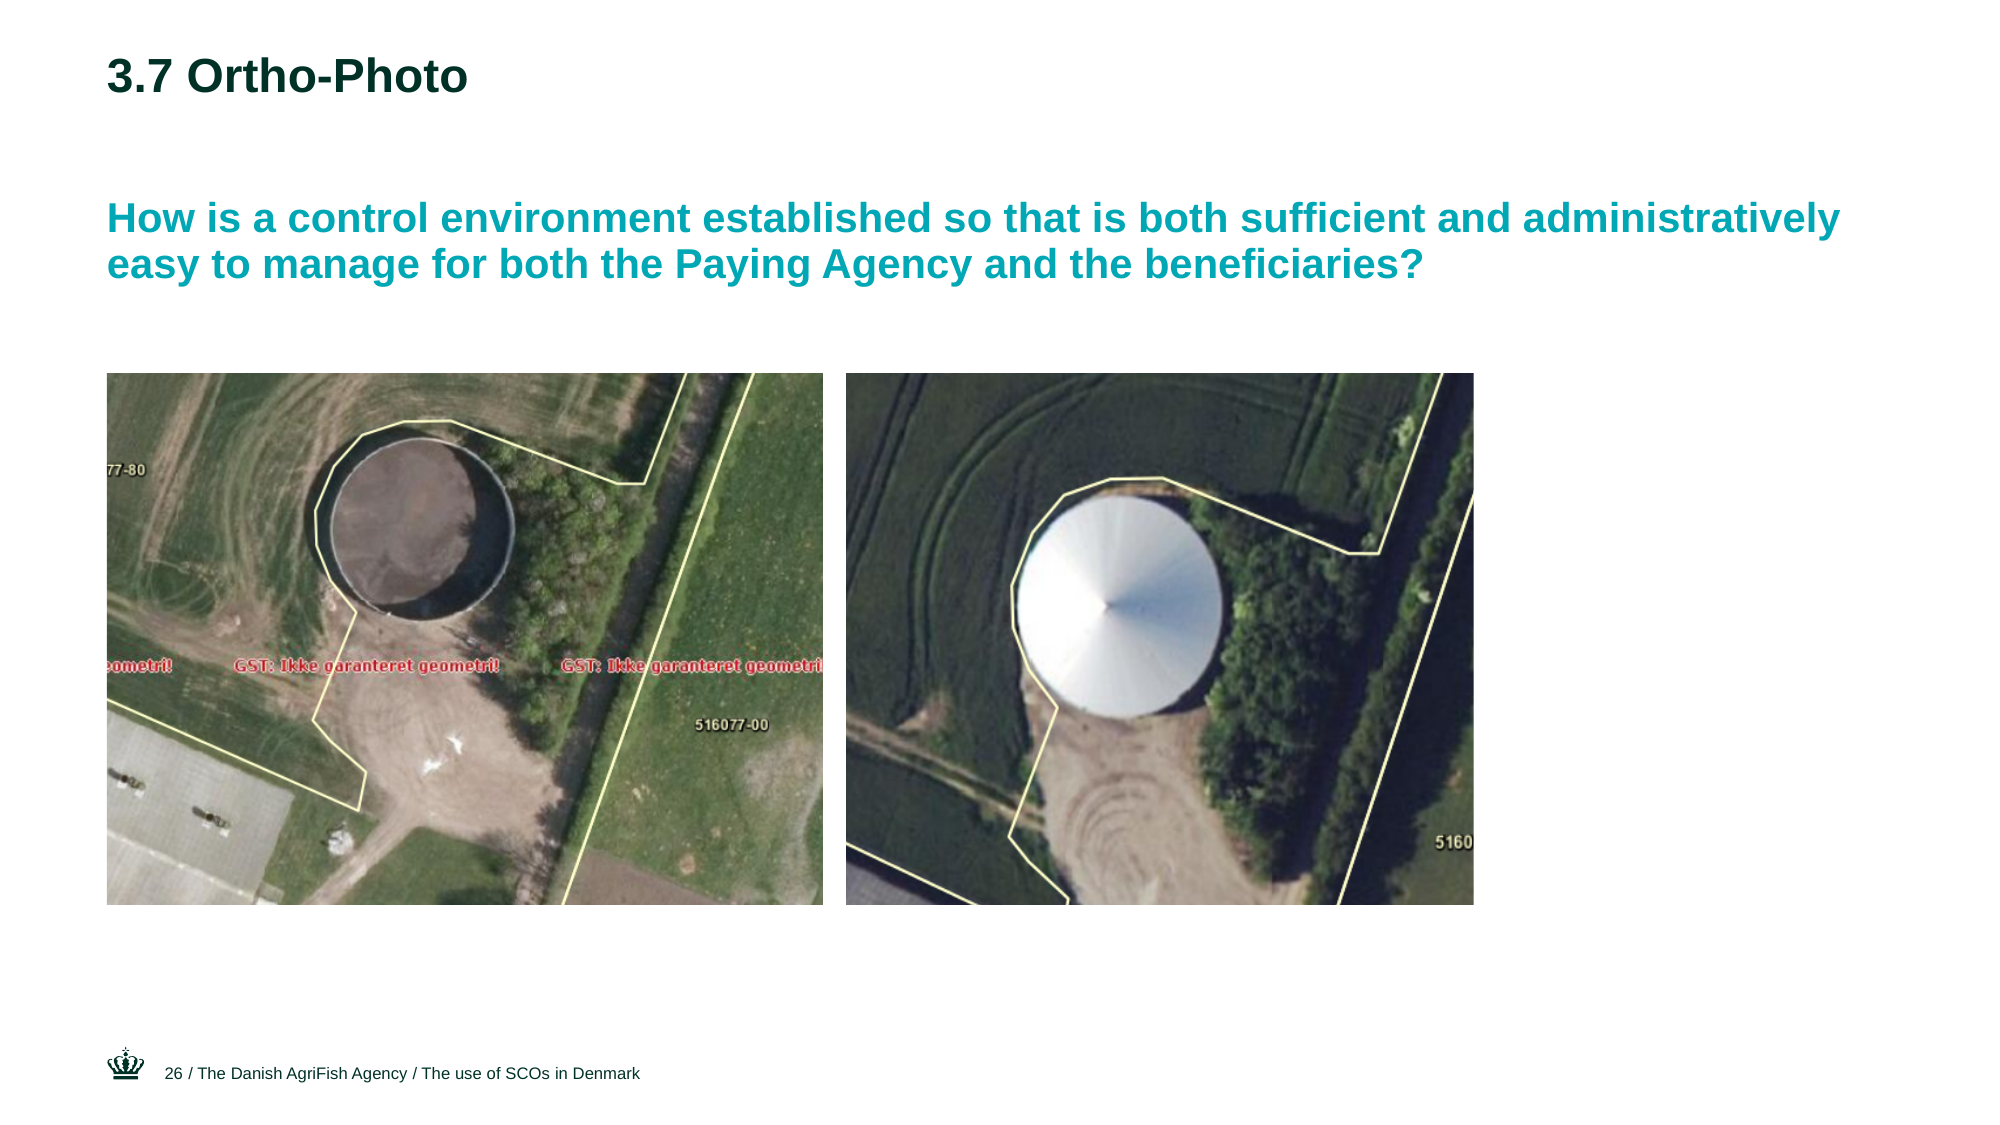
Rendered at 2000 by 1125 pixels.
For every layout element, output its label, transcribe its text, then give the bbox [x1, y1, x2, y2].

title 3.7 Ortho-Photo [106, 51, 1893, 128]
list How is a control environment established so that is both sufficient and administratively easy to manage for both the Paying Agency and the beneficiaries? [106, 196, 1893, 998]
slide_number 26 [134, 1049, 184, 1083]
footer / The Danish AgriFish Agency / The use of SCOs in Denmark [188, 1049, 1116, 1083]
picture [106, 373, 824, 905]
picture [845, 373, 1474, 905]
